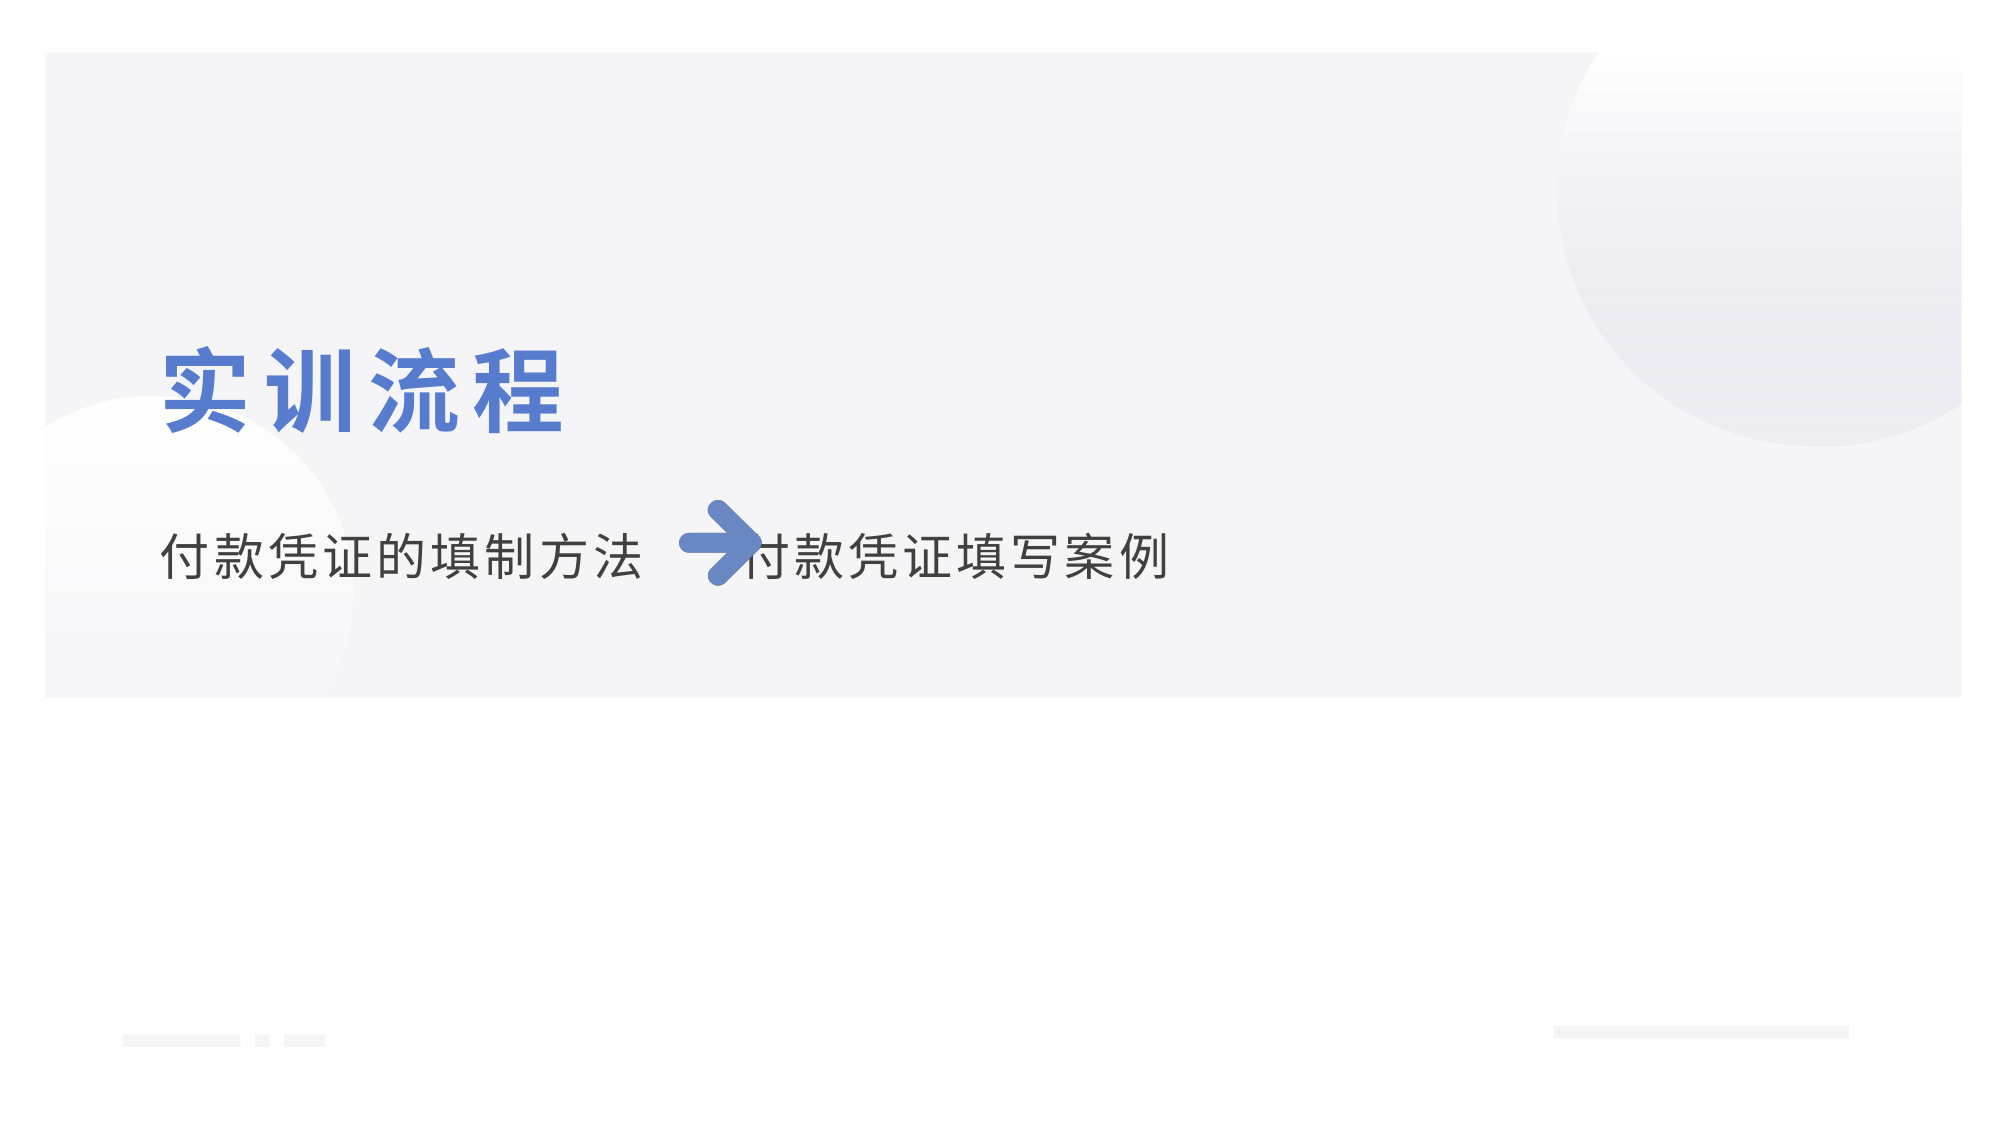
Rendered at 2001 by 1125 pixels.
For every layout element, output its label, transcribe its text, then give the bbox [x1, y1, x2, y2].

picture [670, 494, 770, 591]
text_box 付款凭证的填制方法 付款凭证填写案例 [144, 494, 1953, 781]
text_box 实训流程 [144, 132, 1645, 444]
